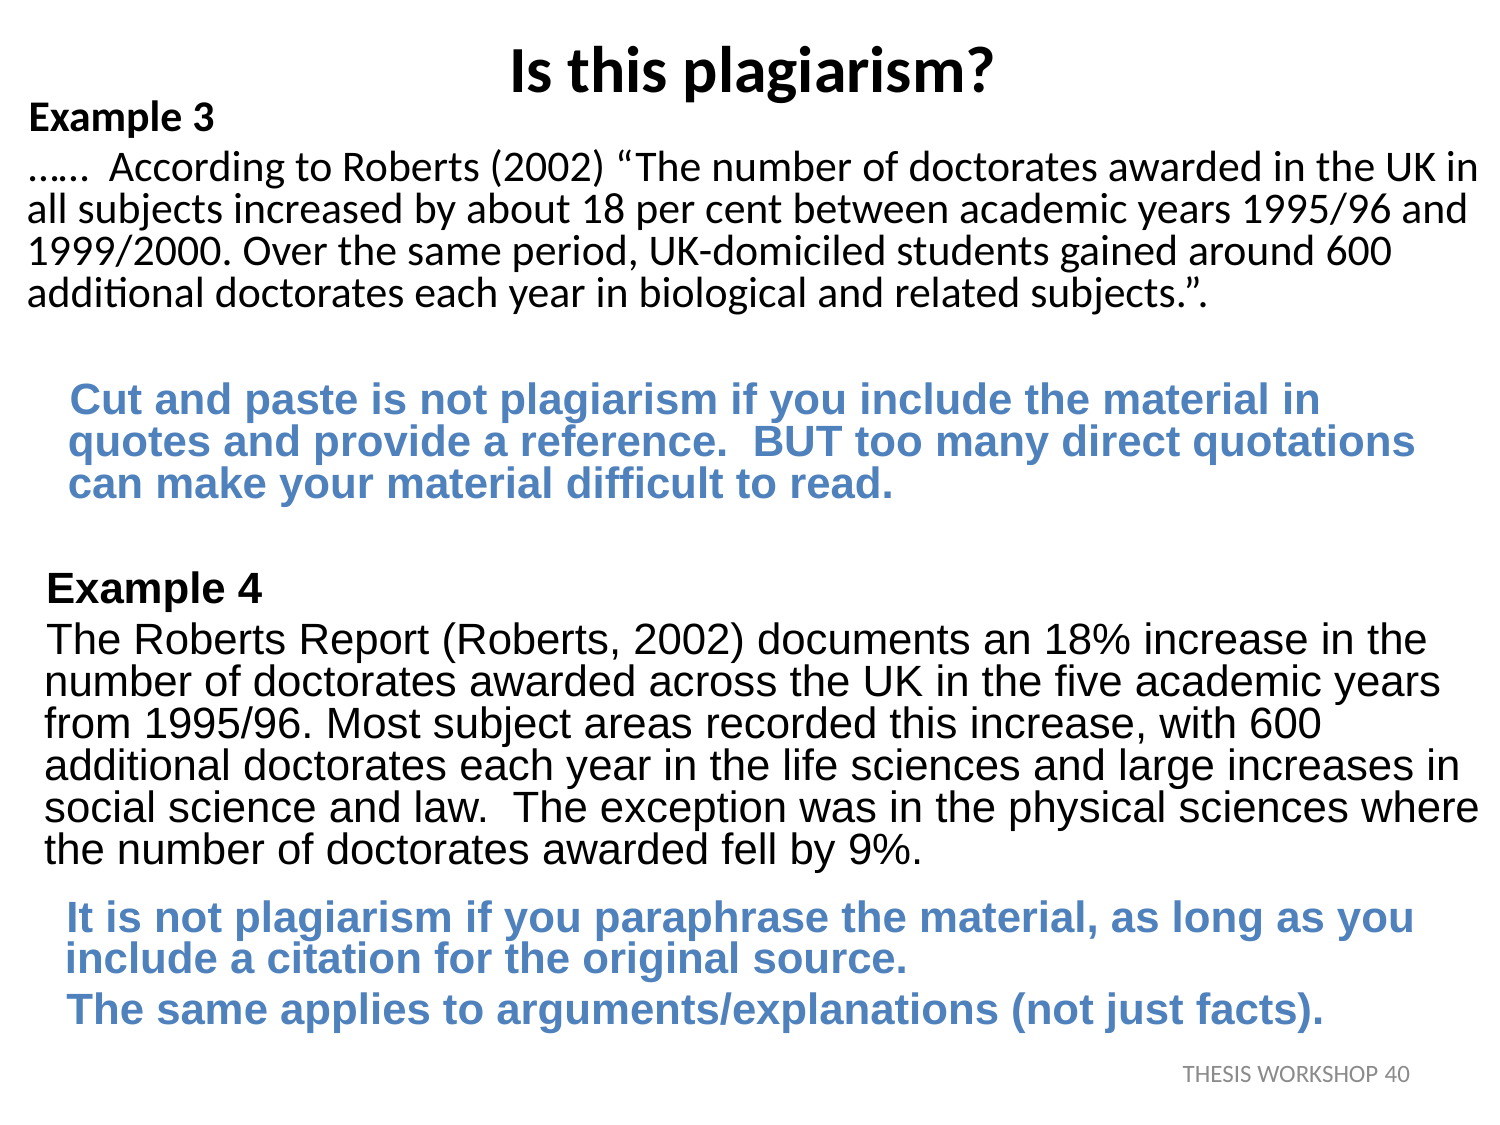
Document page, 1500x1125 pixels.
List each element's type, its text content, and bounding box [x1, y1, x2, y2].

text_box Cut and paste is not plagiarism if you include the material in quotes and provide a reference. BUT too many direct quotations can make your material difficult to read. [53, 373, 1471, 492]
title Is this plagiarism? [35, 19, 1471, 90]
list Example 3 …… According to Roberts (2002) “The number of doctorates awarded in the UK in all subjects increased by about 18 per cent between academic years 1995/96 and 1999/2000. Over the same period, UK-domiciled students gained around 600 additional doctorates each year in biological and related subjects.”. [11, 90, 1500, 386]
slide_number THESIS WORKSHOP 40 [1074, 1063, 1425, 1103]
text_box It is not plagiarism if you paraphrase the material, as long as you include a citation for the original source. The same applies to arguments/explanations (not just facts). [49, 891, 1488, 1063]
text_box Example 4 The Roberts Report (Roberts, 2002) documents an 18% increase in the number of doctorates awarded across the UK in the five academic years from 1995/96. Most subject areas recorded this increase, with 600 additional doctorates each year in the life sciences and large increases in social science and law. The exception was in the physical sciences where the number of doctorates awarded fell by 9%. [29, 562, 1500, 888]
